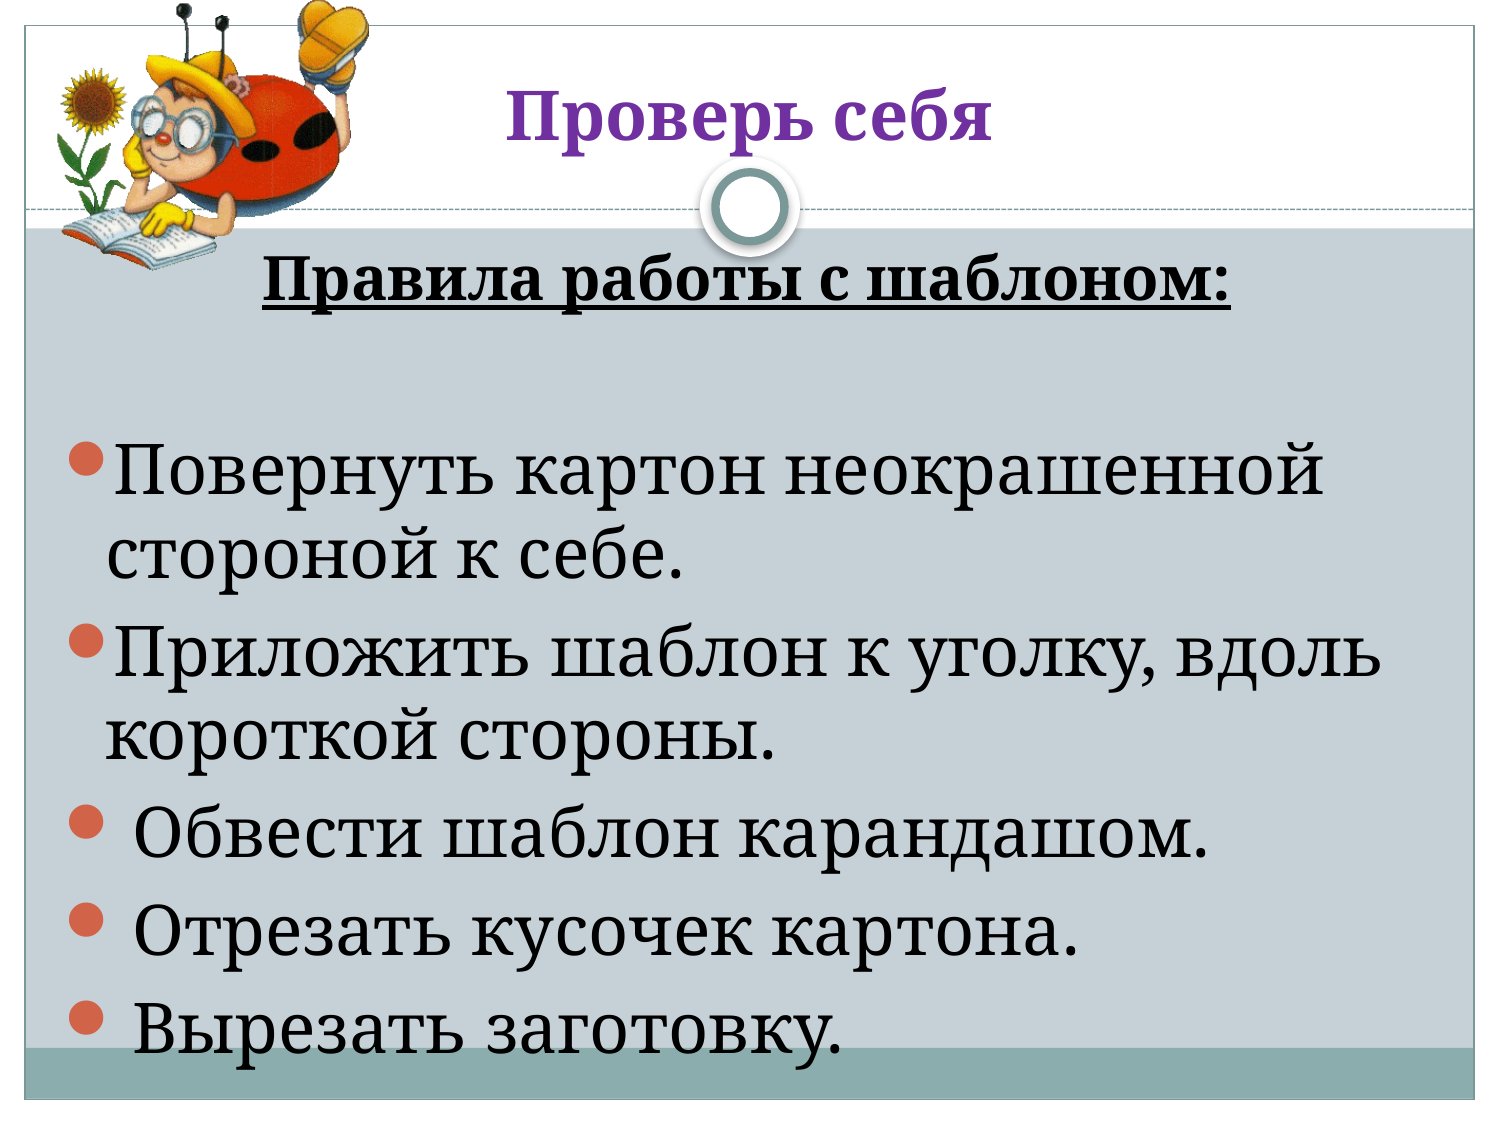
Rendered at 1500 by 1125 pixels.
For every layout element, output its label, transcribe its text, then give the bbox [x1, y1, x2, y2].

title Проверь себя [375, 37, 1450, 162]
list Правила работы с шаблоном: Повернуть картон неокрашенной стороной к себе. Приложить шаблон к уголку, вдоль короткой стороны. Обвести шаблон карандашом. Отрезать кусочек картона. Вырезать заготовку. [49, 231, 1445, 1094]
picture [52, 0, 370, 272]
